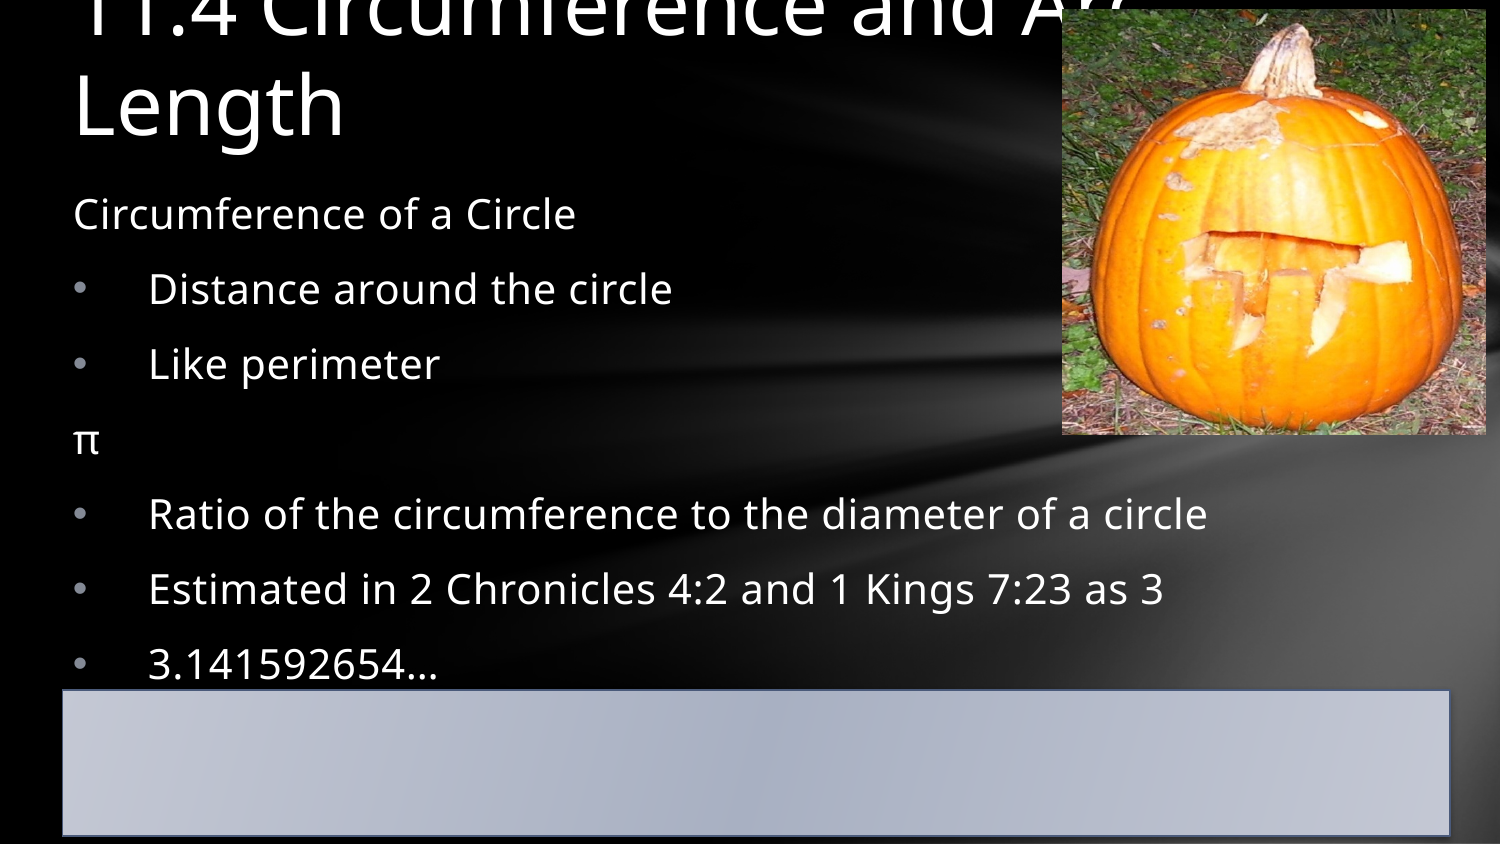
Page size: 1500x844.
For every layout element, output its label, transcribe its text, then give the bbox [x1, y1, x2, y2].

list Circumference of a Circle Distance around the circle Like perimeter π Ratio of the circumference to the diameter of a circle Estimated in 2 Chronicles 4:2 and 1 Kings 7:23 as 3 3.141592654… [57, 180, 1450, 693]
picture [1062, 9, 1486, 435]
title 11.4 Circumference and Arc Length [57, 28, 1056, 160]
